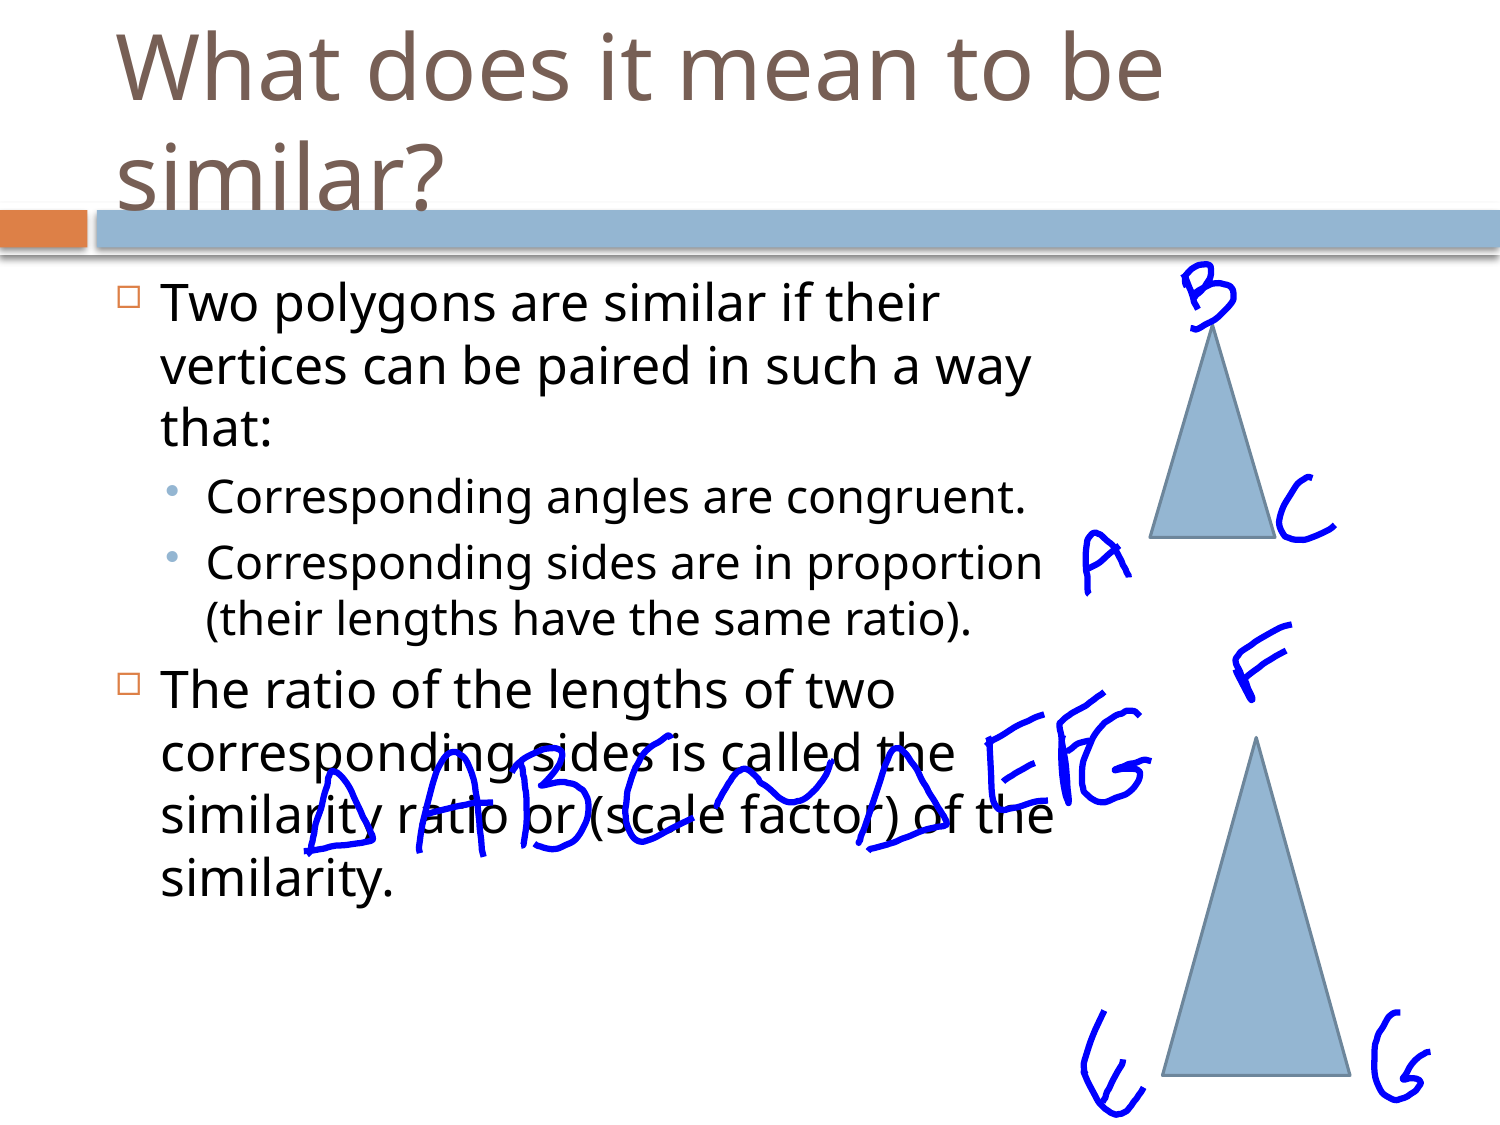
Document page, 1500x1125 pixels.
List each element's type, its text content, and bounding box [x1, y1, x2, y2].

text_box [1160, 735, 1352, 1077]
text_box [1058, 691, 1105, 804]
text_box [1066, 739, 1090, 754]
text_box [988, 743, 1049, 811]
text_box [1002, 762, 1036, 783]
text_box [985, 713, 1045, 747]
text_box [303, 770, 374, 856]
text_box [857, 747, 948, 852]
list Two polygons are similar if their vertices can be paired in such a way that: Corresponding angles are congruent. Corresponding sides are in proportion (their lengths have the same ratio). The ratio of the lengths of two corresponding sides is called the similarity ratio or (scale factor) of the similarity. [100, 262, 1088, 1000]
text_box [1082, 1070, 1145, 1116]
text_box [1085, 544, 1120, 571]
text_box [1082, 1010, 1106, 1075]
text_box [1184, 263, 1235, 331]
text_box [1084, 531, 1115, 568]
text_box [1081, 709, 1152, 804]
text_box [1101, 1059, 1124, 1103]
text_box [511, 747, 590, 850]
text_box [520, 802, 528, 847]
text_box [1085, 550, 1130, 595]
text_box [715, 760, 833, 807]
text_box [1243, 649, 1287, 680]
text_box [1148, 323, 1277, 539]
title What does it mean to be similar? [100, 37, 1438, 200]
text_box [624, 734, 695, 843]
text_box [1278, 476, 1336, 541]
text_box [418, 751, 485, 858]
text_box [1234, 623, 1293, 701]
text_box [425, 801, 494, 815]
text_box [1373, 1011, 1431, 1101]
